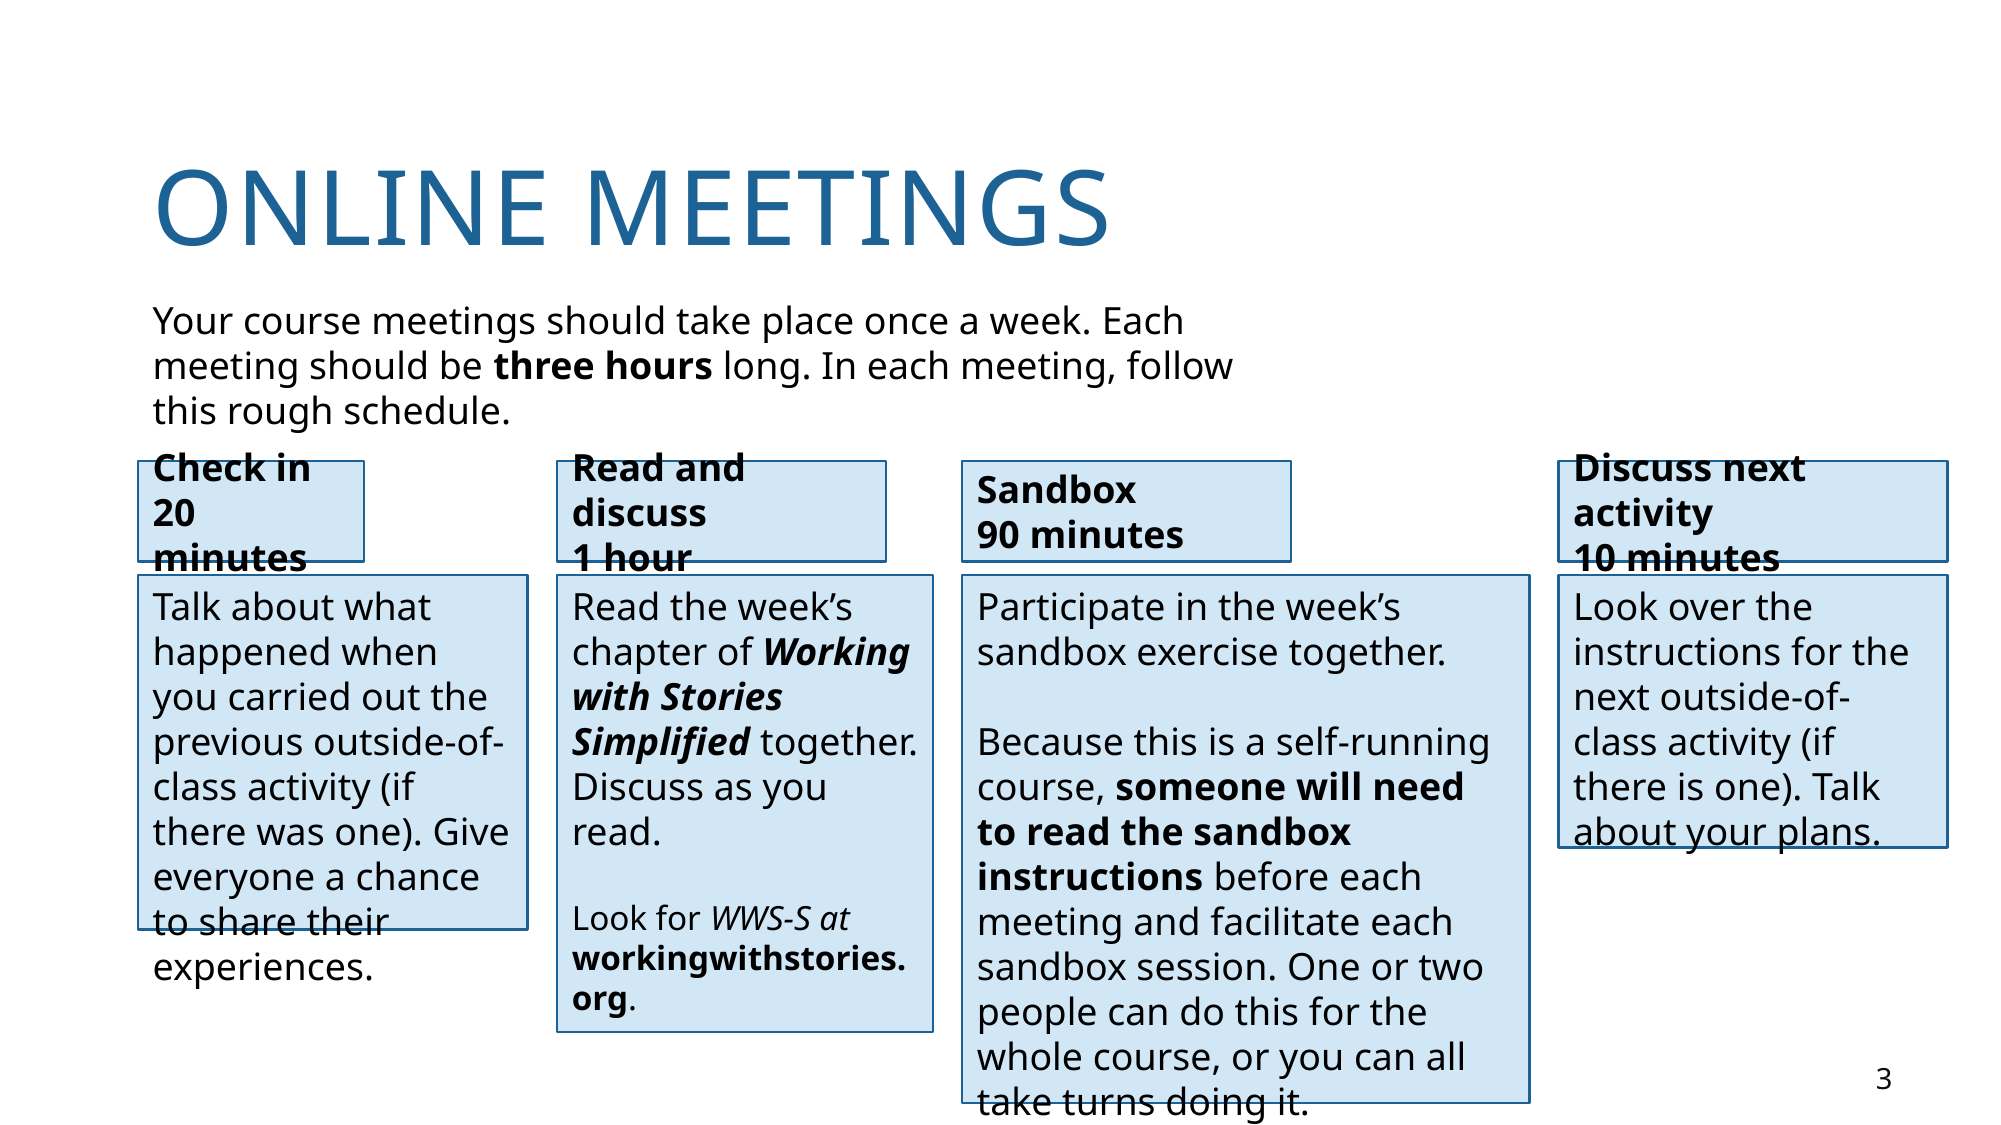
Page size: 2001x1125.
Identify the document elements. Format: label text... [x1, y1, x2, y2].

text_box Check in 20 minutes [137, 460, 365, 563]
text_box Talk about what happened when you carried out the previous outside-of-class activity (if there was one). Give everyone a chance to share their experiences. [137, 574, 529, 931]
title Online meetings [138, 92, 1920, 339]
text_box Read and discuss 1 hour [556, 460, 887, 563]
text_box Sandbox 90 minutes [961, 460, 1292, 563]
text_box Discuss next activity 10 minutes [1557, 460, 1949, 563]
text_box Read the week’s chapter of Working with Stories Simplified together. Discuss as you read. Look for WWS-S at workingwithstories.org. [556, 574, 934, 1033]
text_box Your course meetings should take place once a week. Each meeting should be three hours long. In each meeting, follow this rough schedule. [138, 289, 1285, 439]
slide_number 3 [1747, 1058, 1908, 1104]
text_box Look over the instructions for the next outside-of-class activity (if there is one). Talk about your plans. [1557, 574, 1949, 849]
text_box Participate in the week’s sandbox exercise together. Because this is a self-running course, someone will need to read the sandbox instructions before each meeting and facilitate each sandbox session. One or two people can do this for the whole course, or you can all take turns doing it. [961, 574, 1531, 1104]
